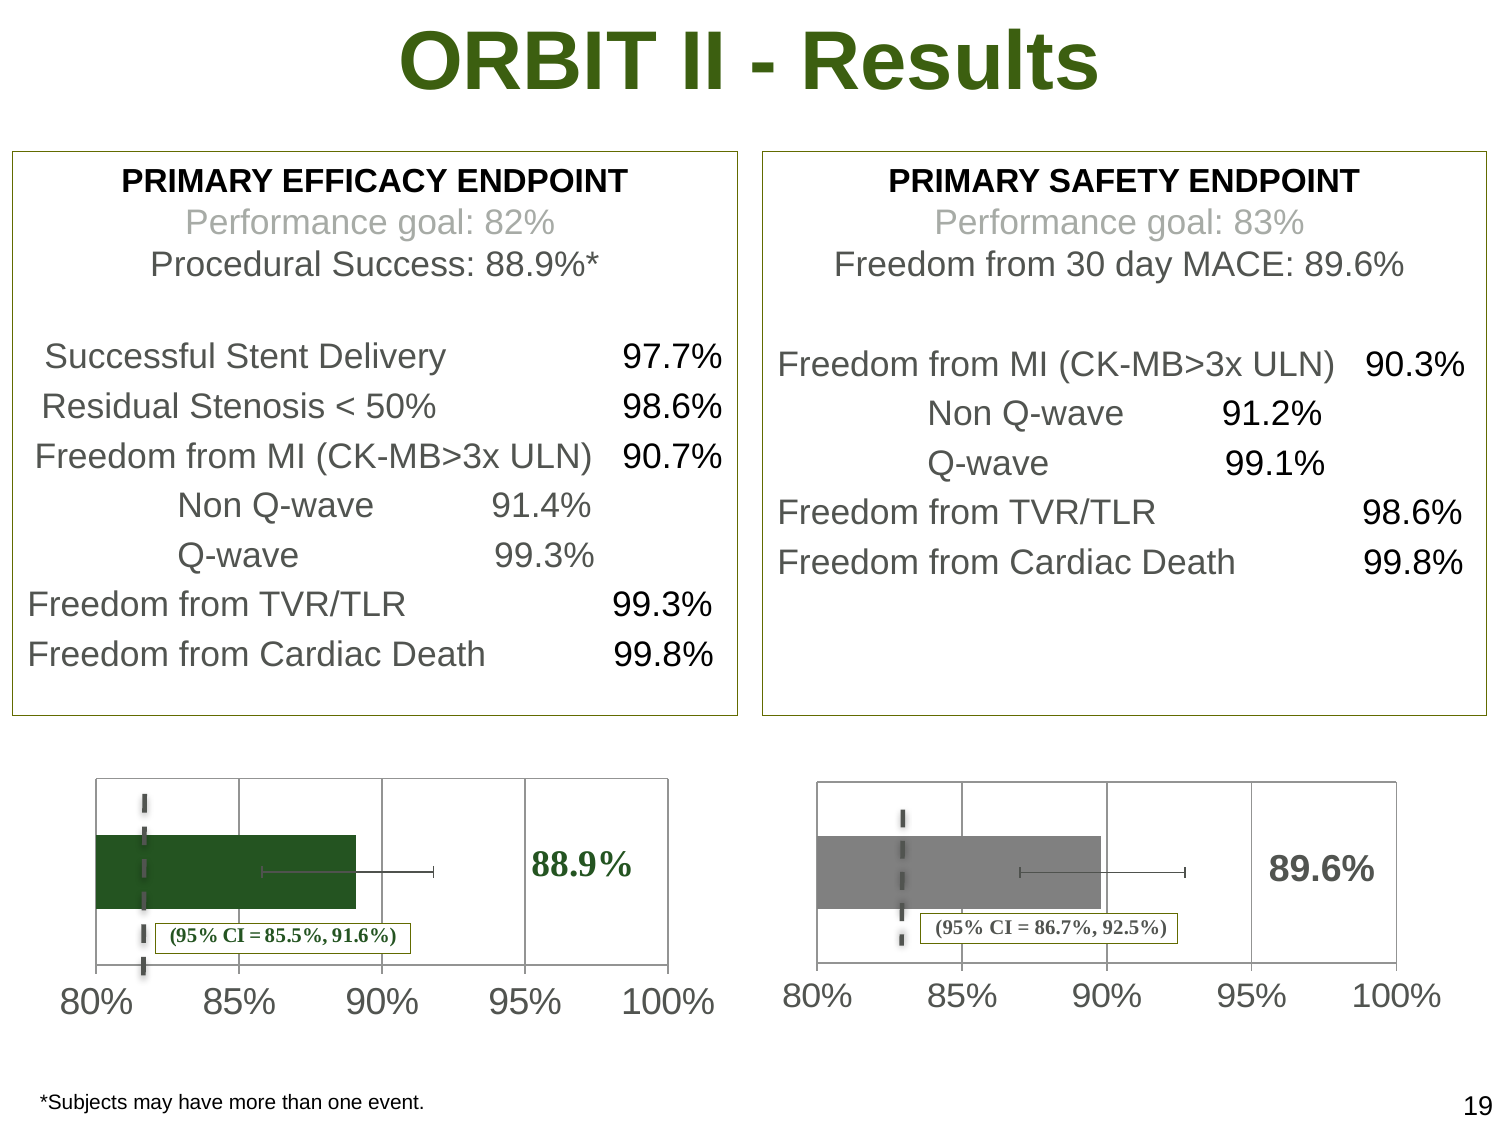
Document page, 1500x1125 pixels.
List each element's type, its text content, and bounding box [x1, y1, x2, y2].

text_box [781, 773, 1443, 1015]
text_box PRIMARY EFFICACY ENDPOINT Performance goal: 82% Procedural Success: 88.9%* Successful Stent Delivery 97.7% Residual Stenosis < 50% 98.6% Freedom from MI (CK-MB>3x ULN) 90.7% Non Q-wave 91.4% Q-wave 99.3% Freedom from TVR/TLR 99.3% Freedom from Cardiac Death 99.8% [12, 151, 738, 716]
text_box ORBIT II - Results [0, 0, 1500, 186]
text_box 19 [1437, 1081, 1500, 1125]
chart [55, 720, 716, 1027]
text_box *Subjects may have more than one event. [25, 1081, 440, 1121]
text_box PRIMARY SAFETY ENDPOINT Performance goal: 83% Freedom from 30 day MACE: 89.6% Freedom from MI (CK-MB>3x ULN) 90.3% Non Q-wave 91.2% Q-wave 99.1% Freedom from TVR/TLR 98.6% Freedom from Cardiac Death 99.8% [762, 151, 1487, 716]
